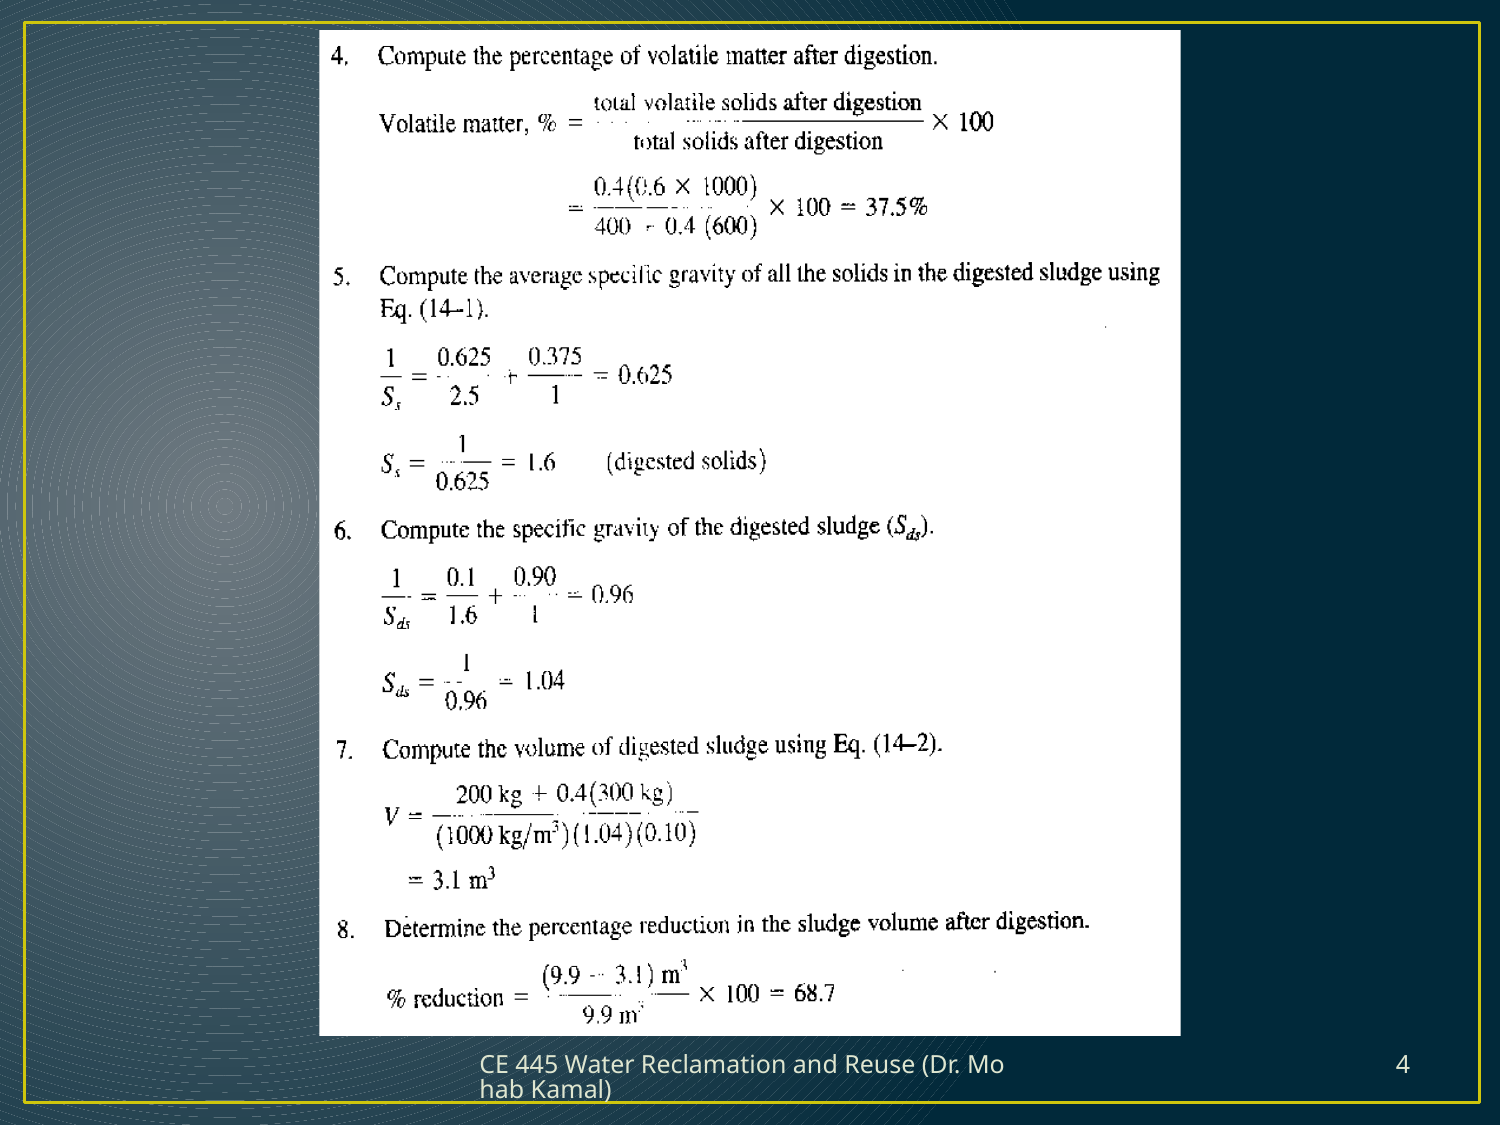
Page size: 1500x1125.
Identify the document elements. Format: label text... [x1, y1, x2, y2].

footer CE 445 Water Reclamation and Reuse (Dr. Mohab Kamal) [464, 1048, 1036, 1096]
slide_number 4 [1074, 1035, 1425, 1096]
picture [319, 24, 1180, 1036]
